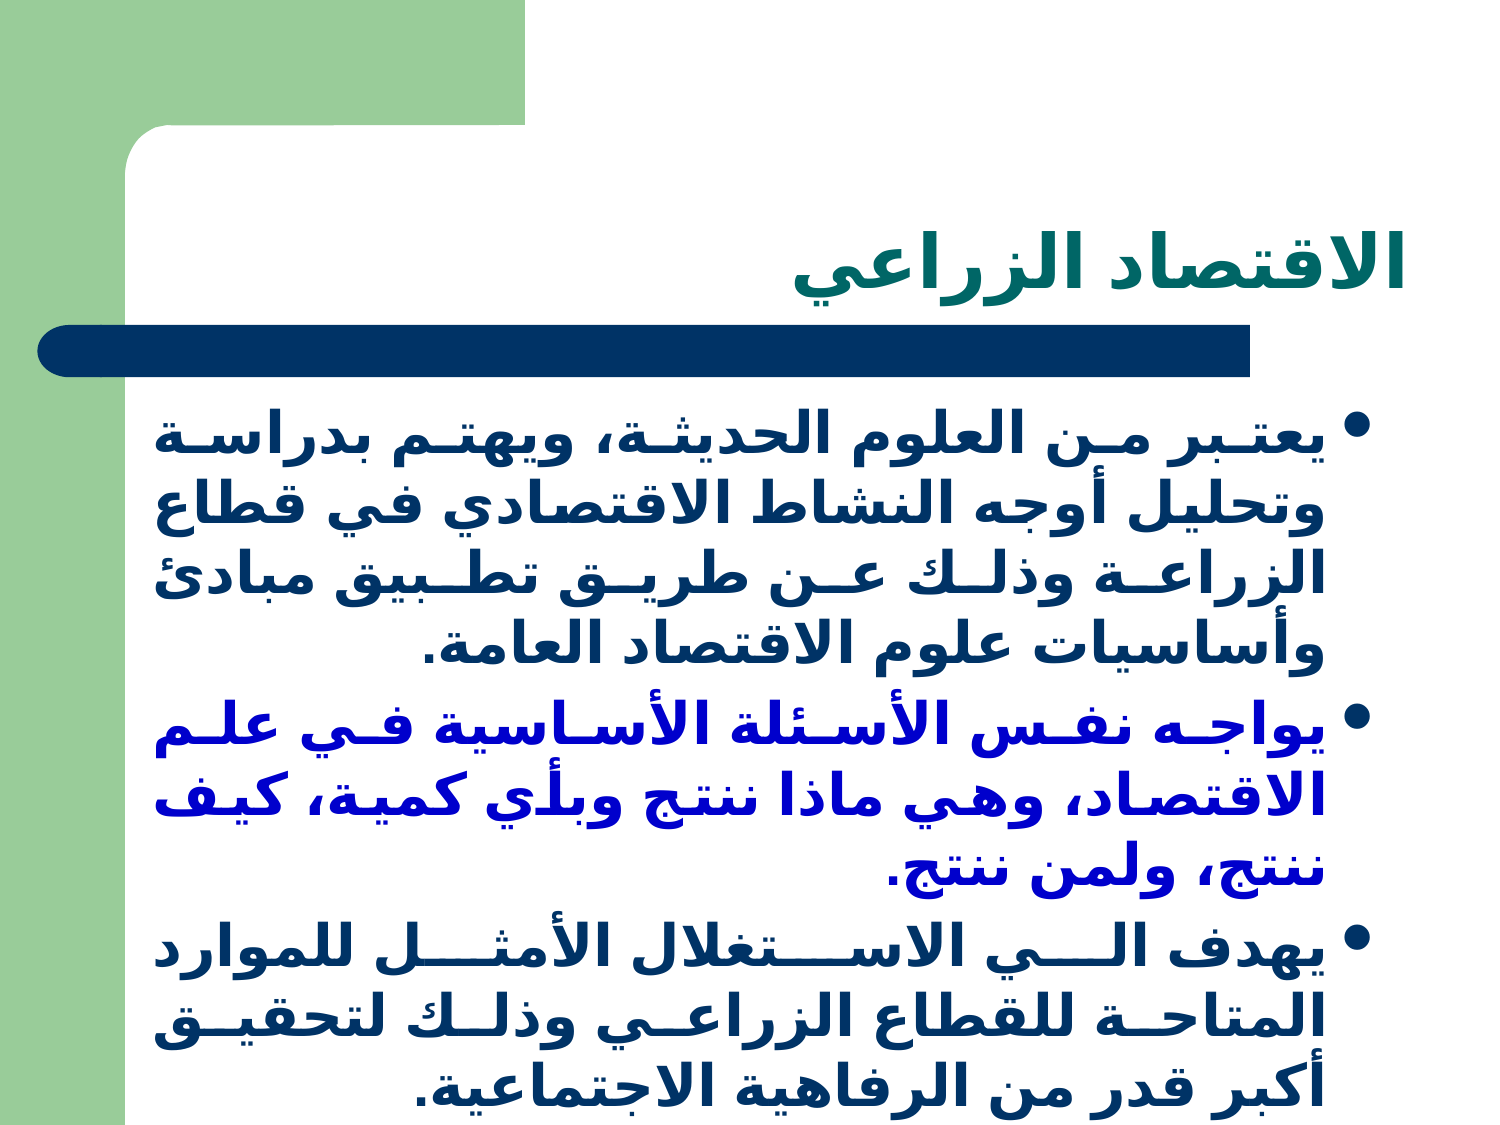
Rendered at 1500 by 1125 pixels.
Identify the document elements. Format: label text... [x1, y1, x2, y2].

title الاقتصاد الزراعي [125, 125, 1425, 313]
list يعتبر من العلوم الحديثة، ويهتم بدراسة وتحليل أوجه النشاط الاقتصادي في قطاع الزراعة وذلك عن طريق تطبيق مبادئ وأساسيات علوم الاقتصاد العامة. يواجه نفس الأسئلة الأساسية في علم الاقتصاد، وهي ماذا ننتج وبأي كمية، كيف ننتج، ولمن ننتج. يهدف الي الاستغلال الأمثل للموارد المتاحة للقطاع الزراعي وذلك لتحقيق أكبر قدر من الرفاهية الاجتماعية. [137, 387, 1400, 999]
